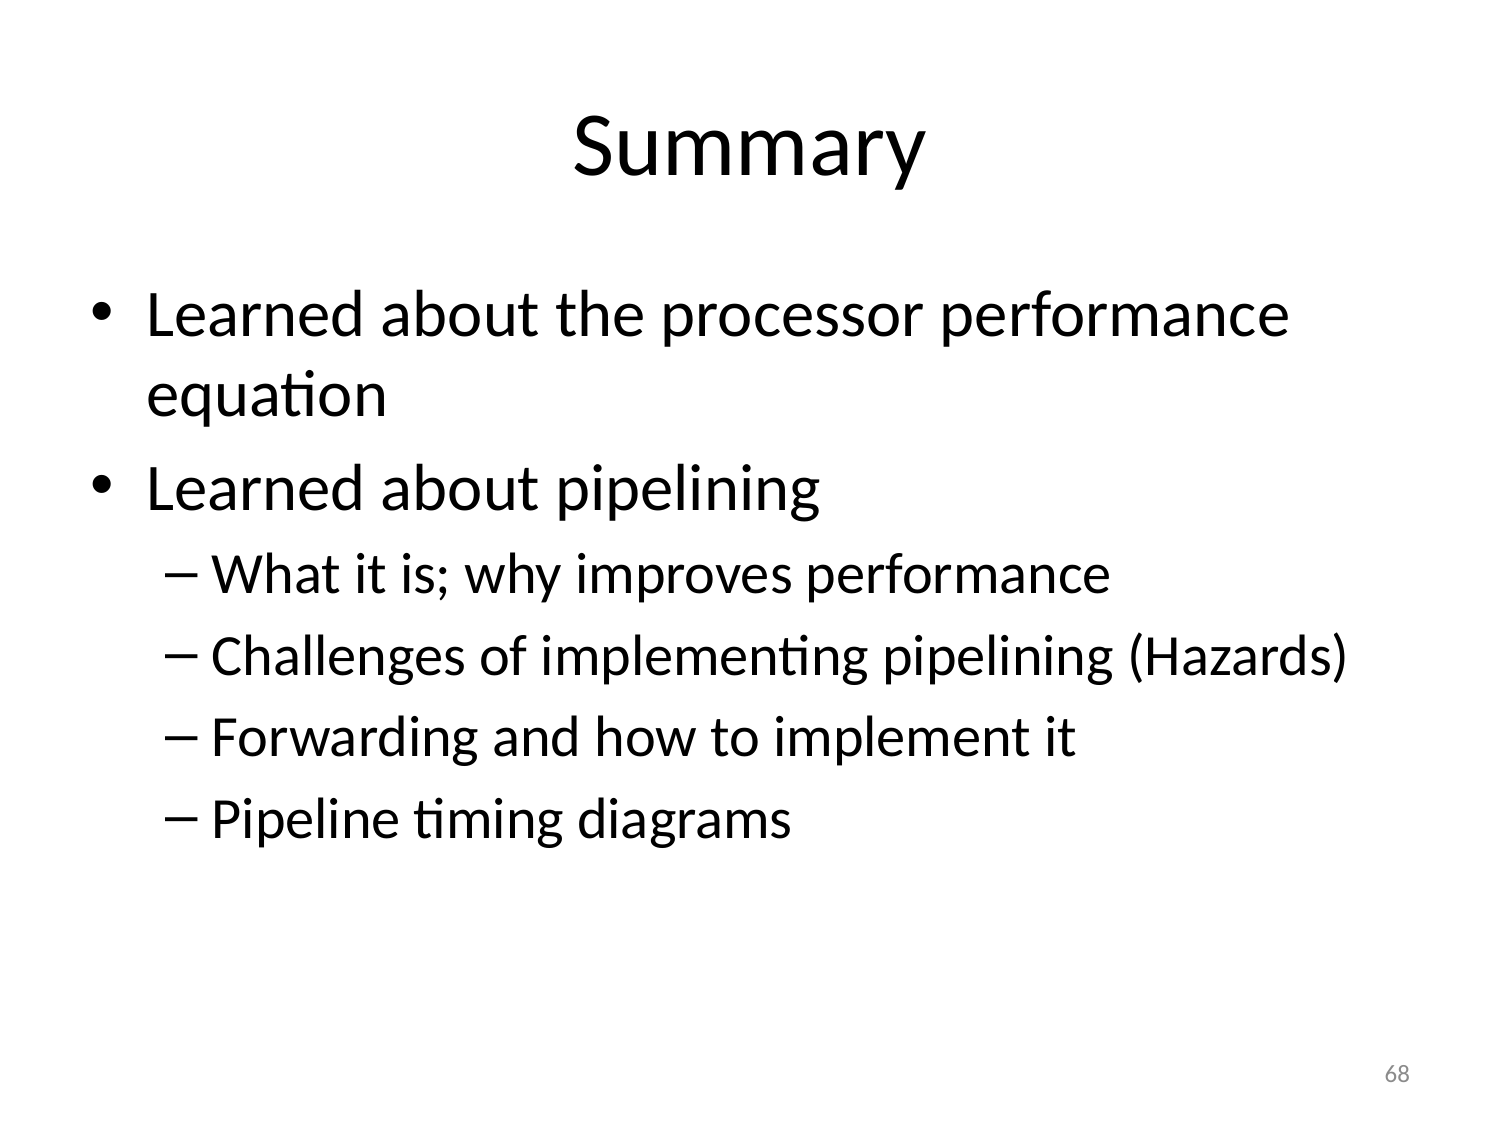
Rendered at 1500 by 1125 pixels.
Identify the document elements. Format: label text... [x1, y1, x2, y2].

slide_number 68 [1074, 1042, 1425, 1103]
title Summary [75, 45, 1425, 233]
list Learned about the processor performance equation Learned about pipelining What it is; why improves performance Challenges of implementing pipelining (Hazards) Forwarding and how to implement it Pipeline timing diagrams [75, 262, 1425, 1005]
